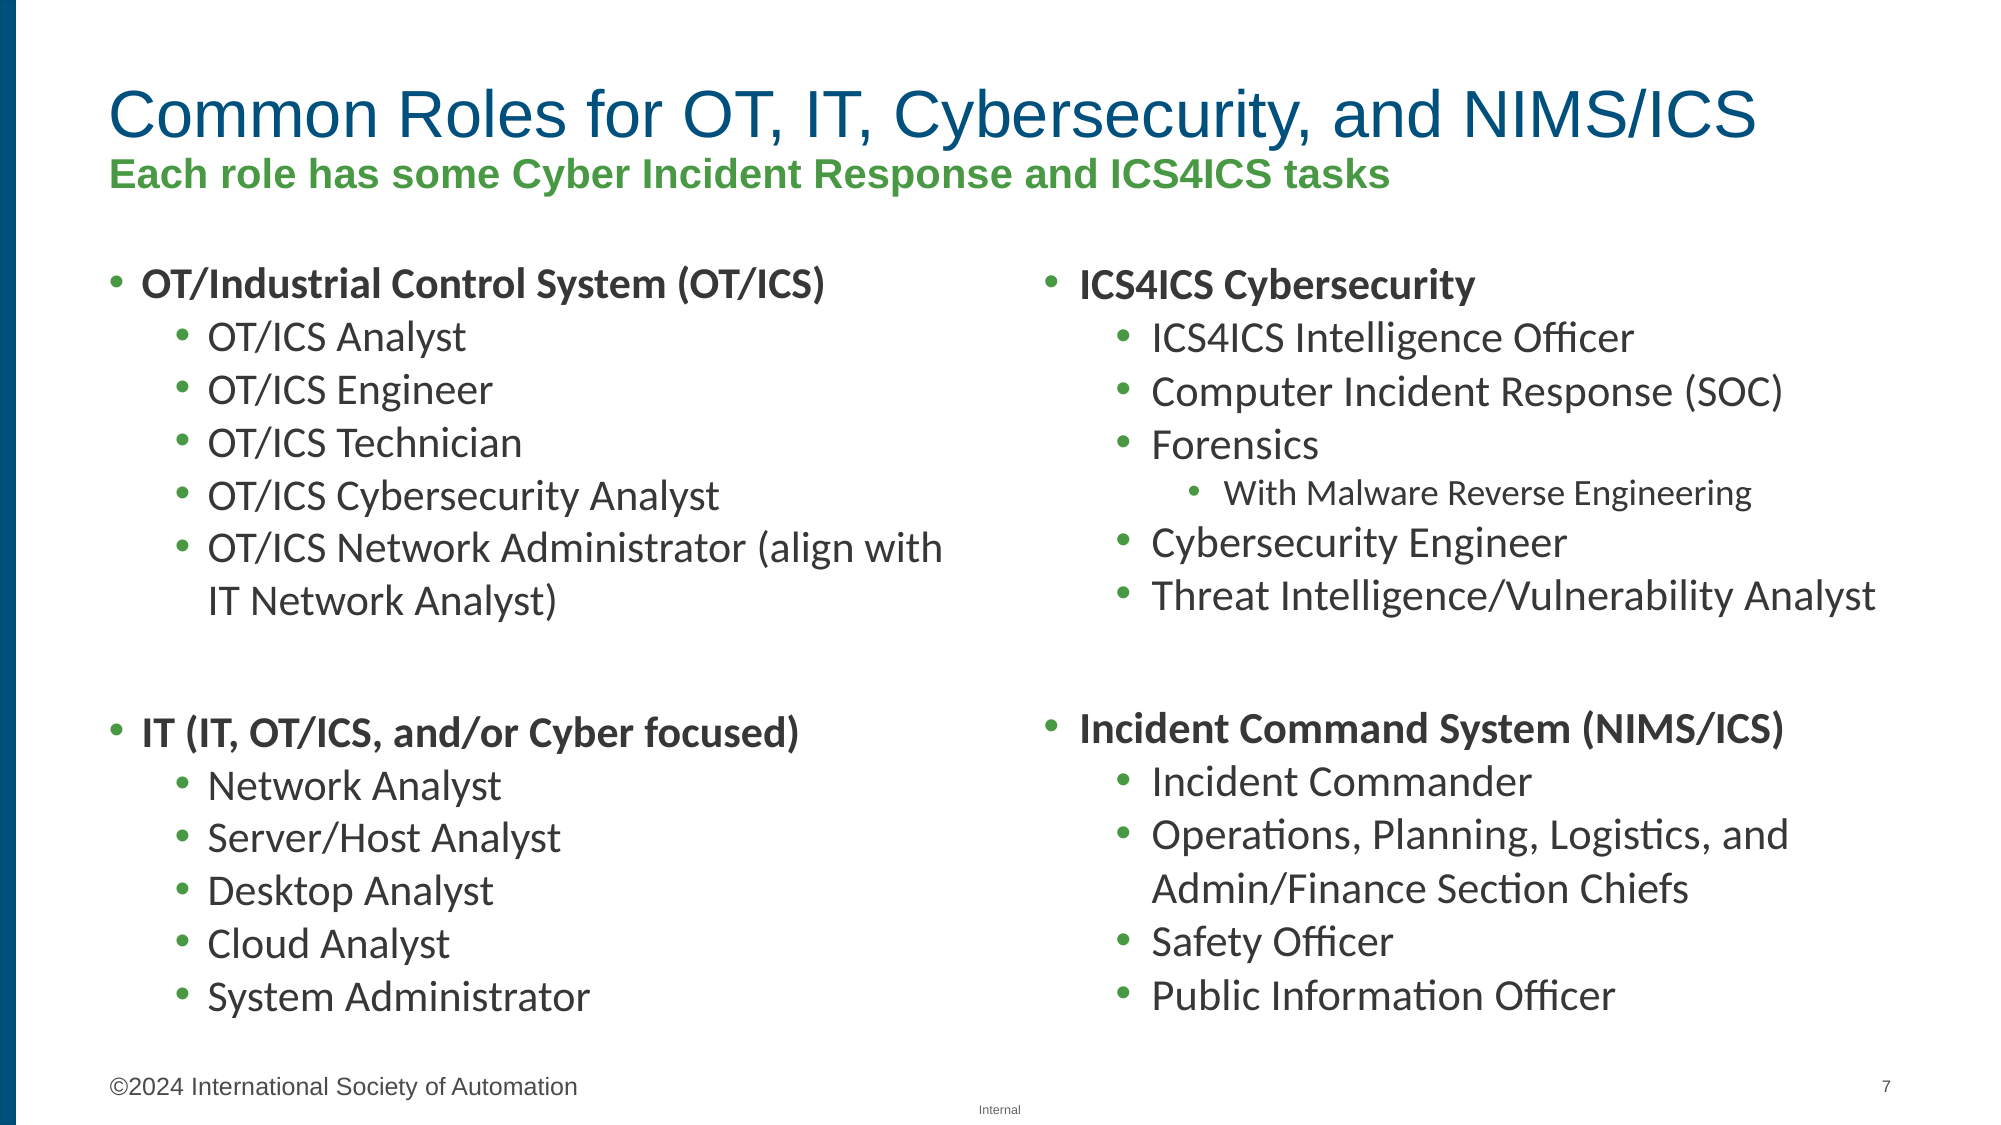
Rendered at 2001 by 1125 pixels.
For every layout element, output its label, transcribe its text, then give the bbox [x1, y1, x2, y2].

list OT/Industrial Control System (OT/ICS) OT/ICS Analyst OT/ICS Engineer OT/ICS Technician OT/ICS Cybersecurity Analyst OT/ICS Network Administrator (align with IT Network Analyst) IT (IT, OT/ICS, and/or Cyber focused) Network Analyst Server/Host Analyst Desktop Analyst Cloud Analyst System Administrator [93, 247, 963, 1031]
slide_number 7 [1456, 1071, 1907, 1100]
title Common Roles for OT, IT, Cybersecurity, and NIMS/ICS Each role has some Cyber Incident Response and ICS4ICS tasks [93, 93, 1819, 184]
list ICS4ICS Cybersecurity ICS4ICS Intelligence Officer Computer Incident Response (SOC) Forensics With Malware Reverse Engineering Cybersecurity Engineer Threat Intelligence/Vulnerability Analyst Incident Command System (NIMS/ICS) Incident Commander Operations, Planning, Logistics, and Admin/Finance Section Chiefs Safety Officer Public Information Officer [1028, 247, 1931, 1031]
